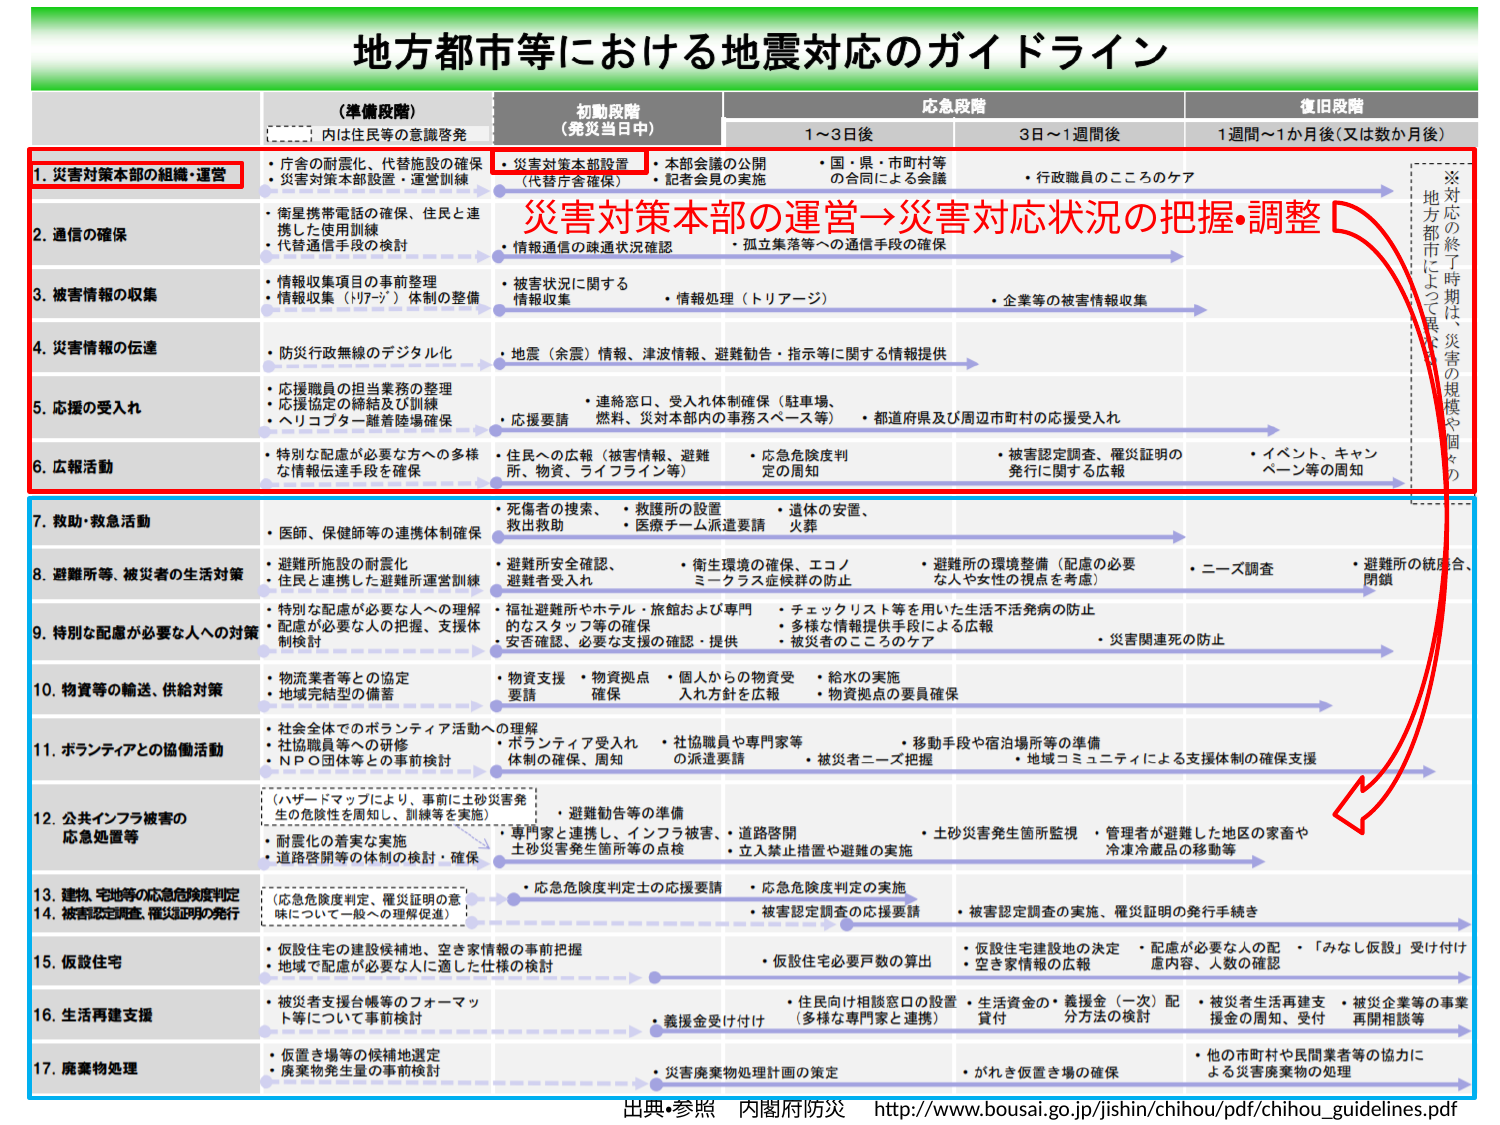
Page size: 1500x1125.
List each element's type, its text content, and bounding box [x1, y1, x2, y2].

text_box 出典・参照 内閣府防災 http://www.bousai.go.jp/jishin/chihou/pdf/chihou_guidelines.pdf [224, 1087, 1500, 1125]
picture [25, 0, 1483, 1099]
